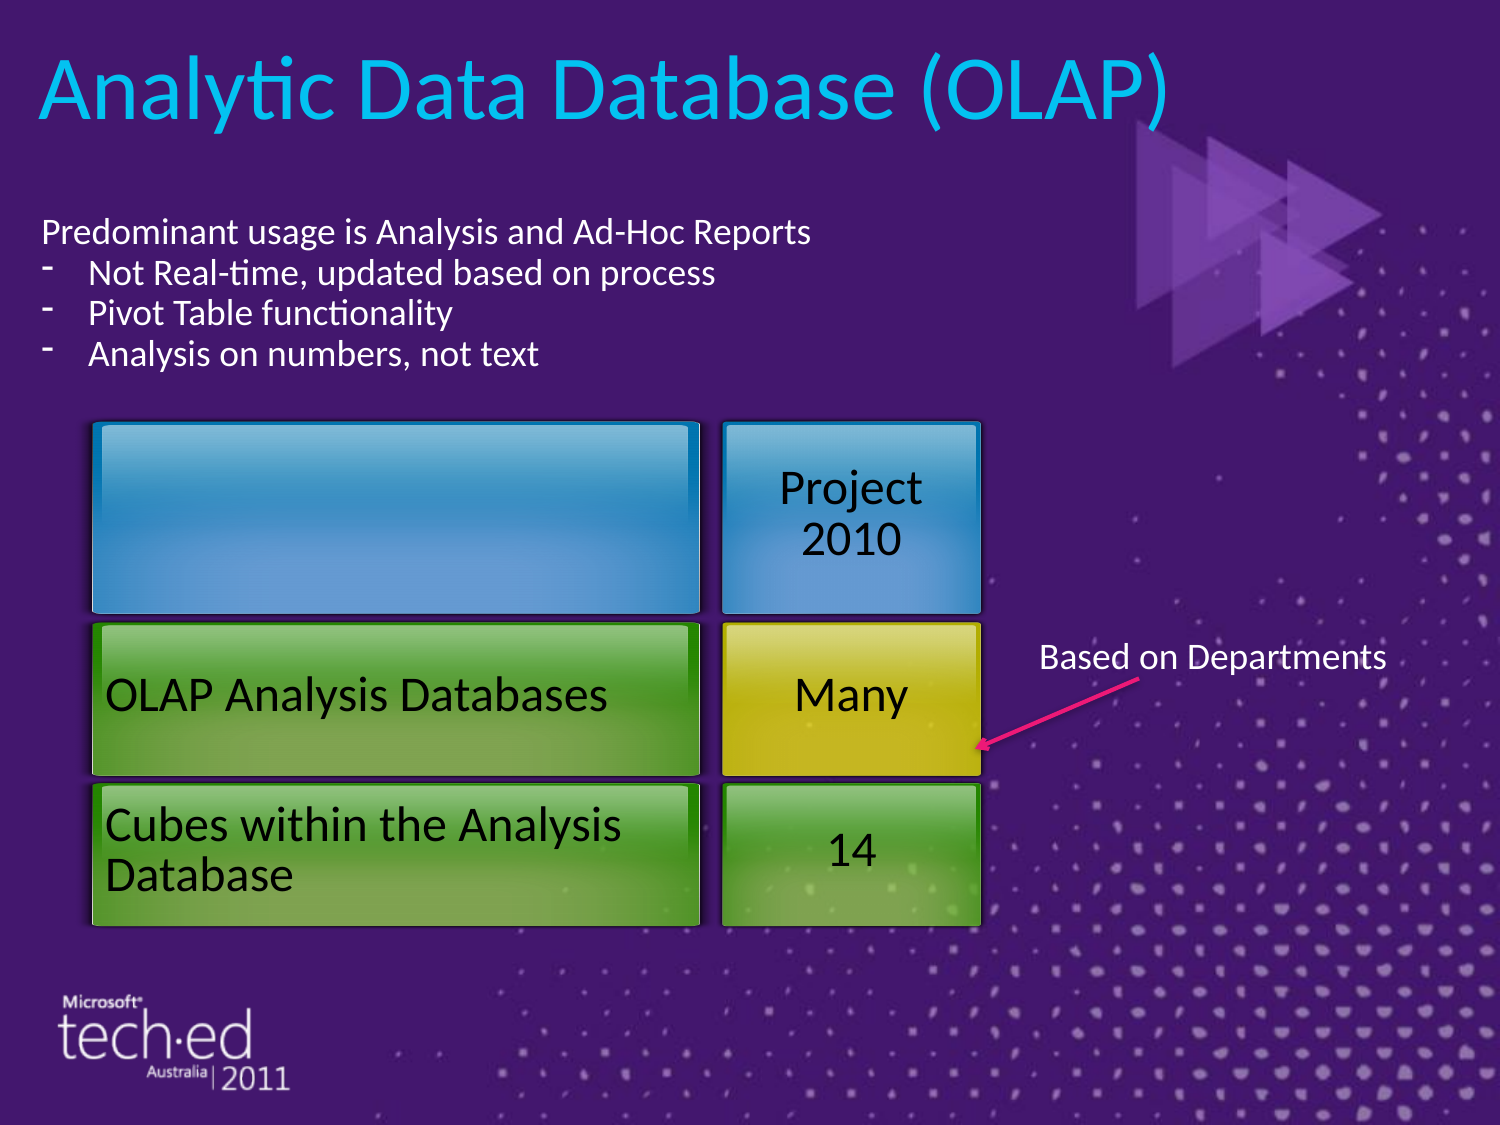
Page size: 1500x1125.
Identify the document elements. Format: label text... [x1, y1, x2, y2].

table_cell Cubes within the Analysis Database [75, 779, 715, 929]
table_cell OLAP Analysis Databases [75, 618, 715, 779]
table_header [75, 417, 715, 618]
picture [0, 0, 1500, 1125]
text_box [974, 678, 1140, 749]
table_cell Many [715, 618, 987, 779]
text_box Based on Departments [1039, 637, 1388, 679]
text_box Predominant usage is Analysis and Ad-Hoc Reports Not Real-time, updated based on process Pivot Table functionality Analysis on numbers, not text [41, 212, 813, 415]
table_cell 14 [715, 779, 987, 929]
text_box Analytic Data Database (OLAP) [23, 37, 1500, 146]
table_header Project 2010 [715, 417, 987, 618]
